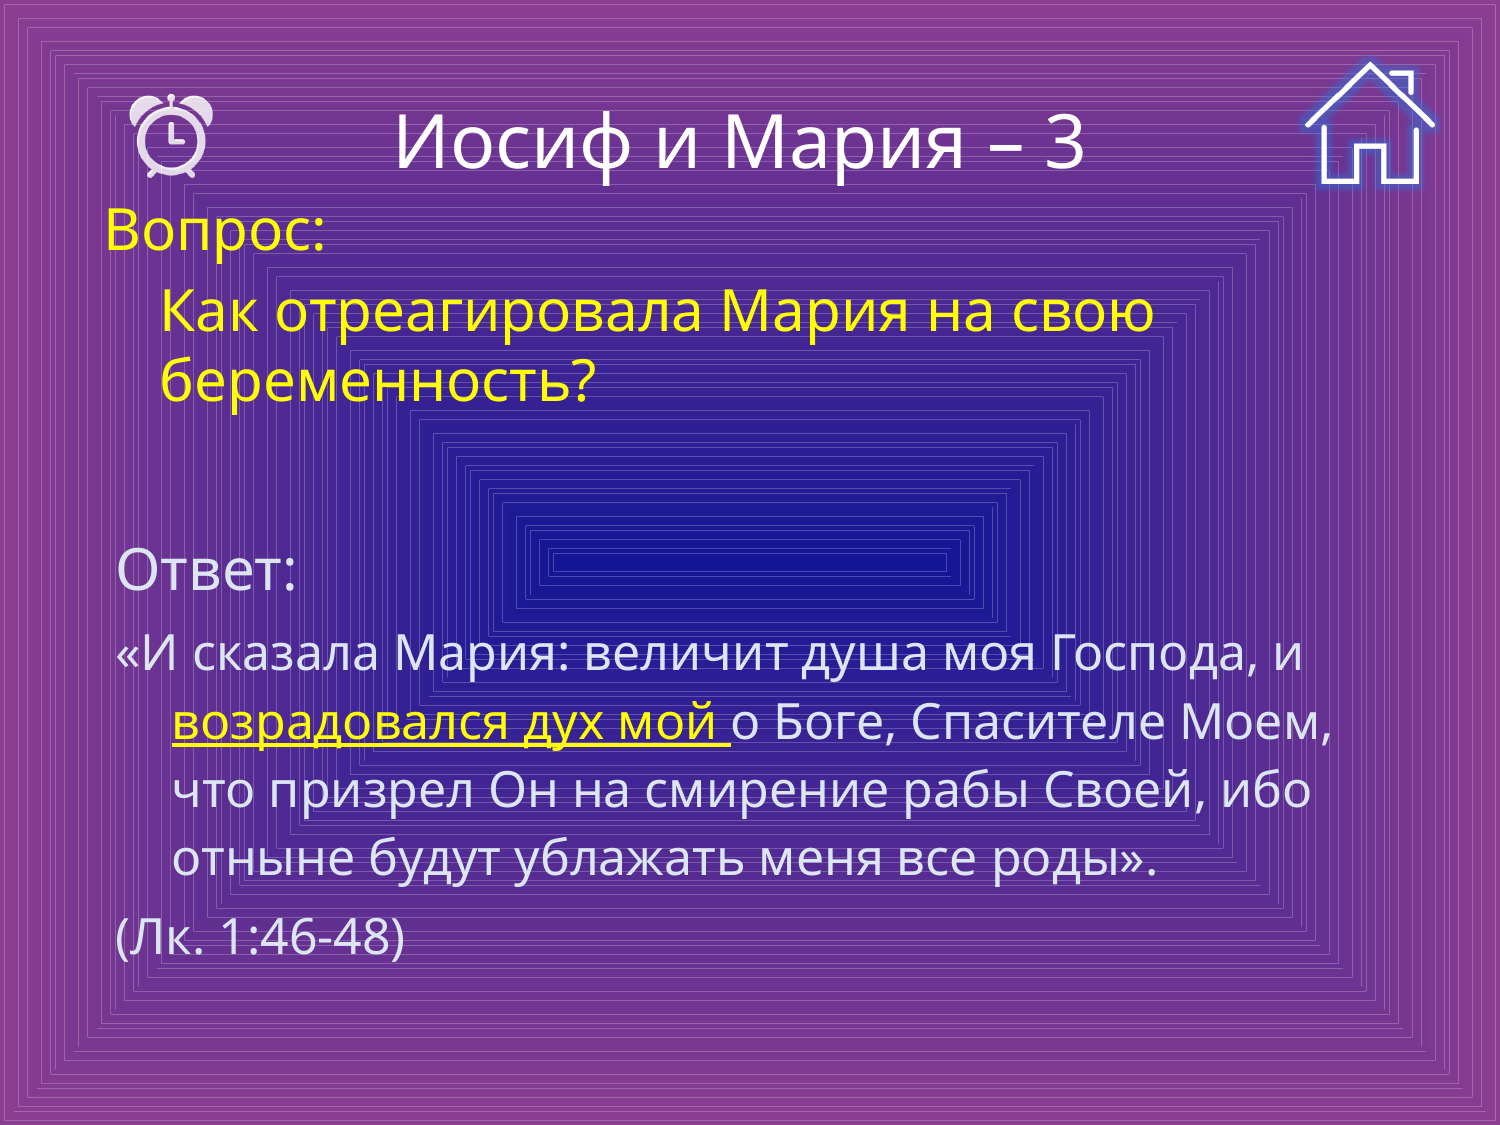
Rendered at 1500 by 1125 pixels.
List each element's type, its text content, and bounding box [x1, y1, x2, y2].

list Вопрос: Как отреагировала Мария на свою беременность? [88, 184, 1437, 433]
title Иосиф и Мария – 3 [75, 45, 1425, 233]
picture [123, 89, 219, 185]
list Ответ: «И сказала Мария: величит душа моя Господа, и возрадовался дух мой о Боге, Спасителе Моем, что призрел Он на смирение рабы Своей, ибо отныне будут ублажать меня все роды». (Лк. 1:46-48) [100, 515, 1437, 1024]
picture [1304, 54, 1435, 184]
